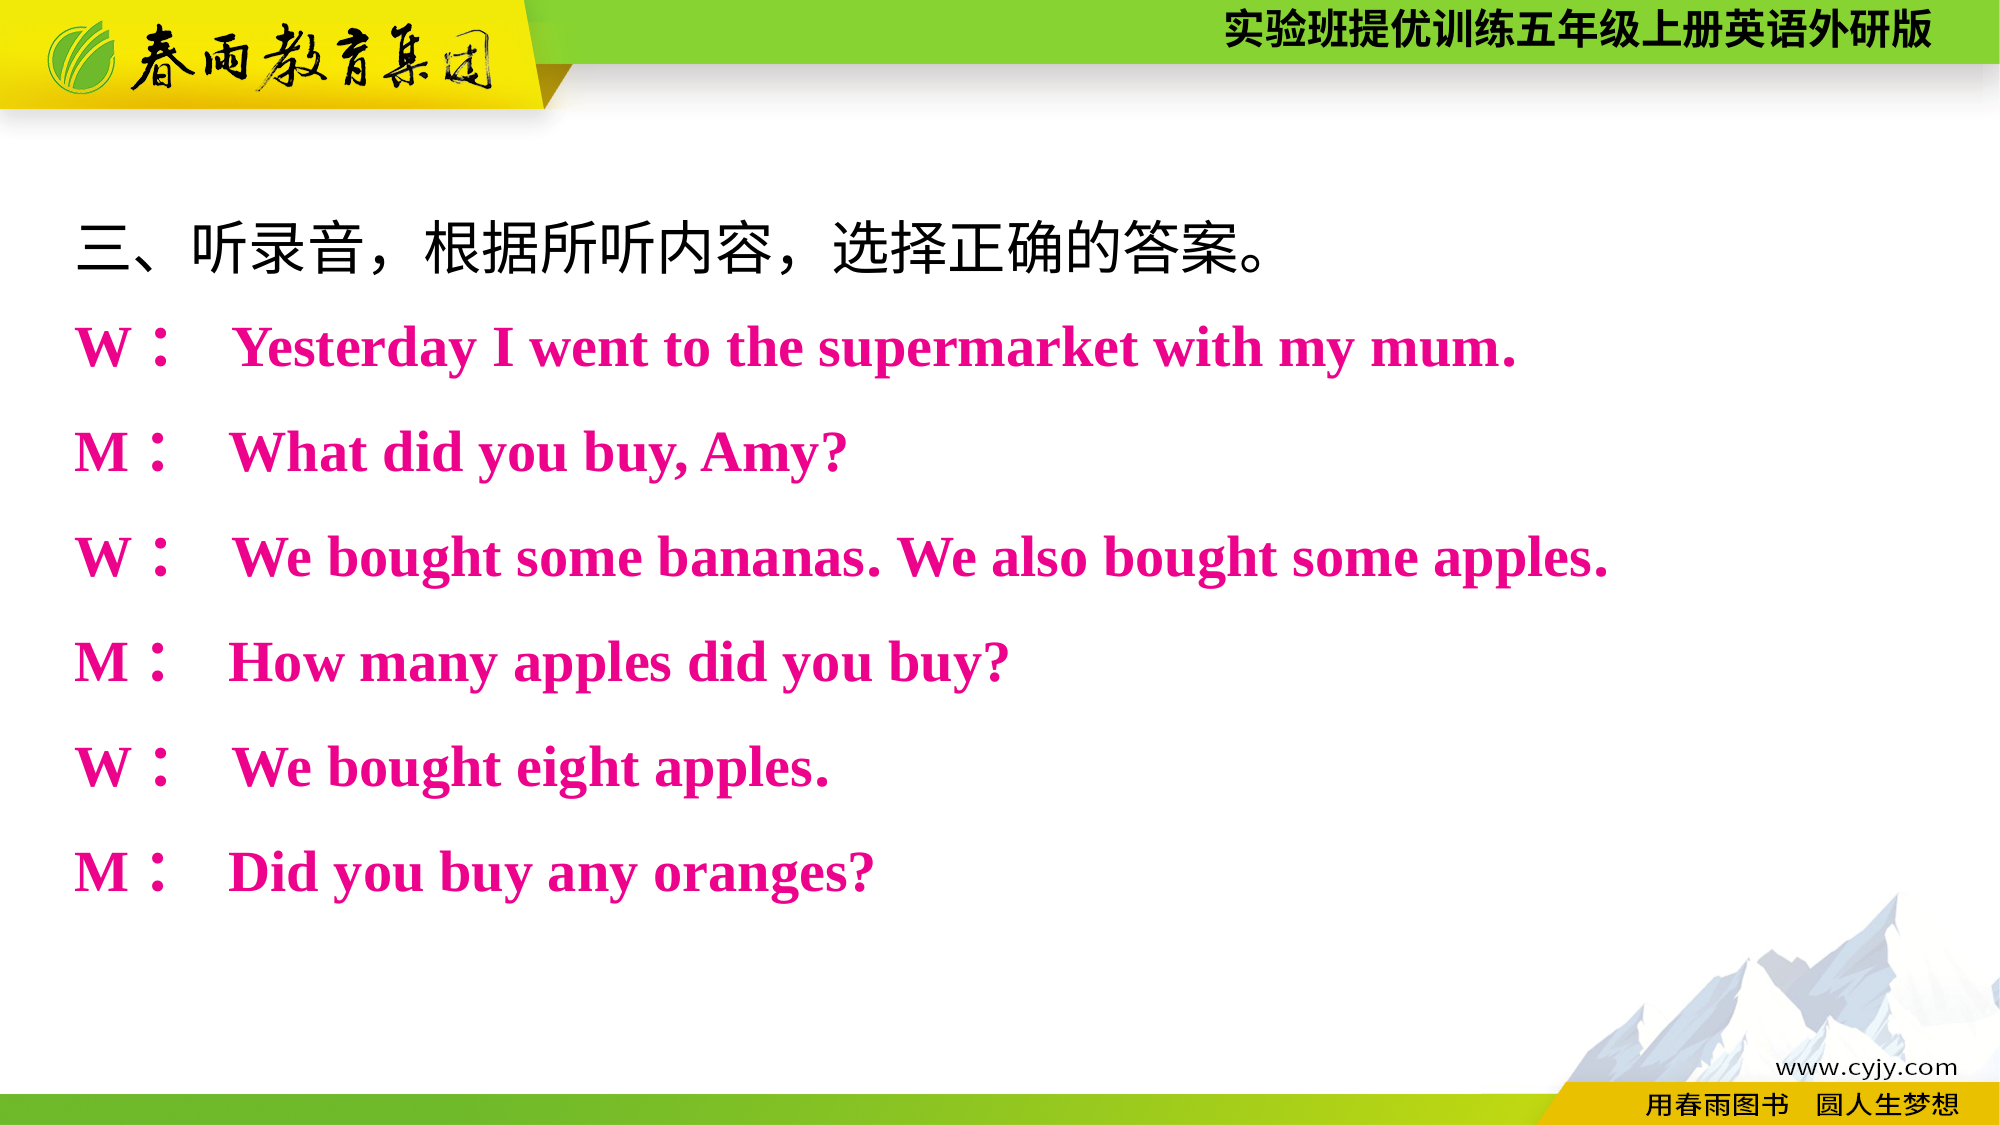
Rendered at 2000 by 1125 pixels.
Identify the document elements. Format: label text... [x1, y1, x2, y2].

list 三、听录音，根据所听内容，选择正确的答案。 [59, 168, 1944, 265]
text_box W： Yesterday I went to the supermarket with my mum. M： What did you buy, Amy? W： We bought some bananas. We also bought some apples. M： How many apples did you buy? W： We bought eight apples. M： Did you buy any oranges? [59, 265, 1944, 911]
picture [0, 0, 2000, 1125]
